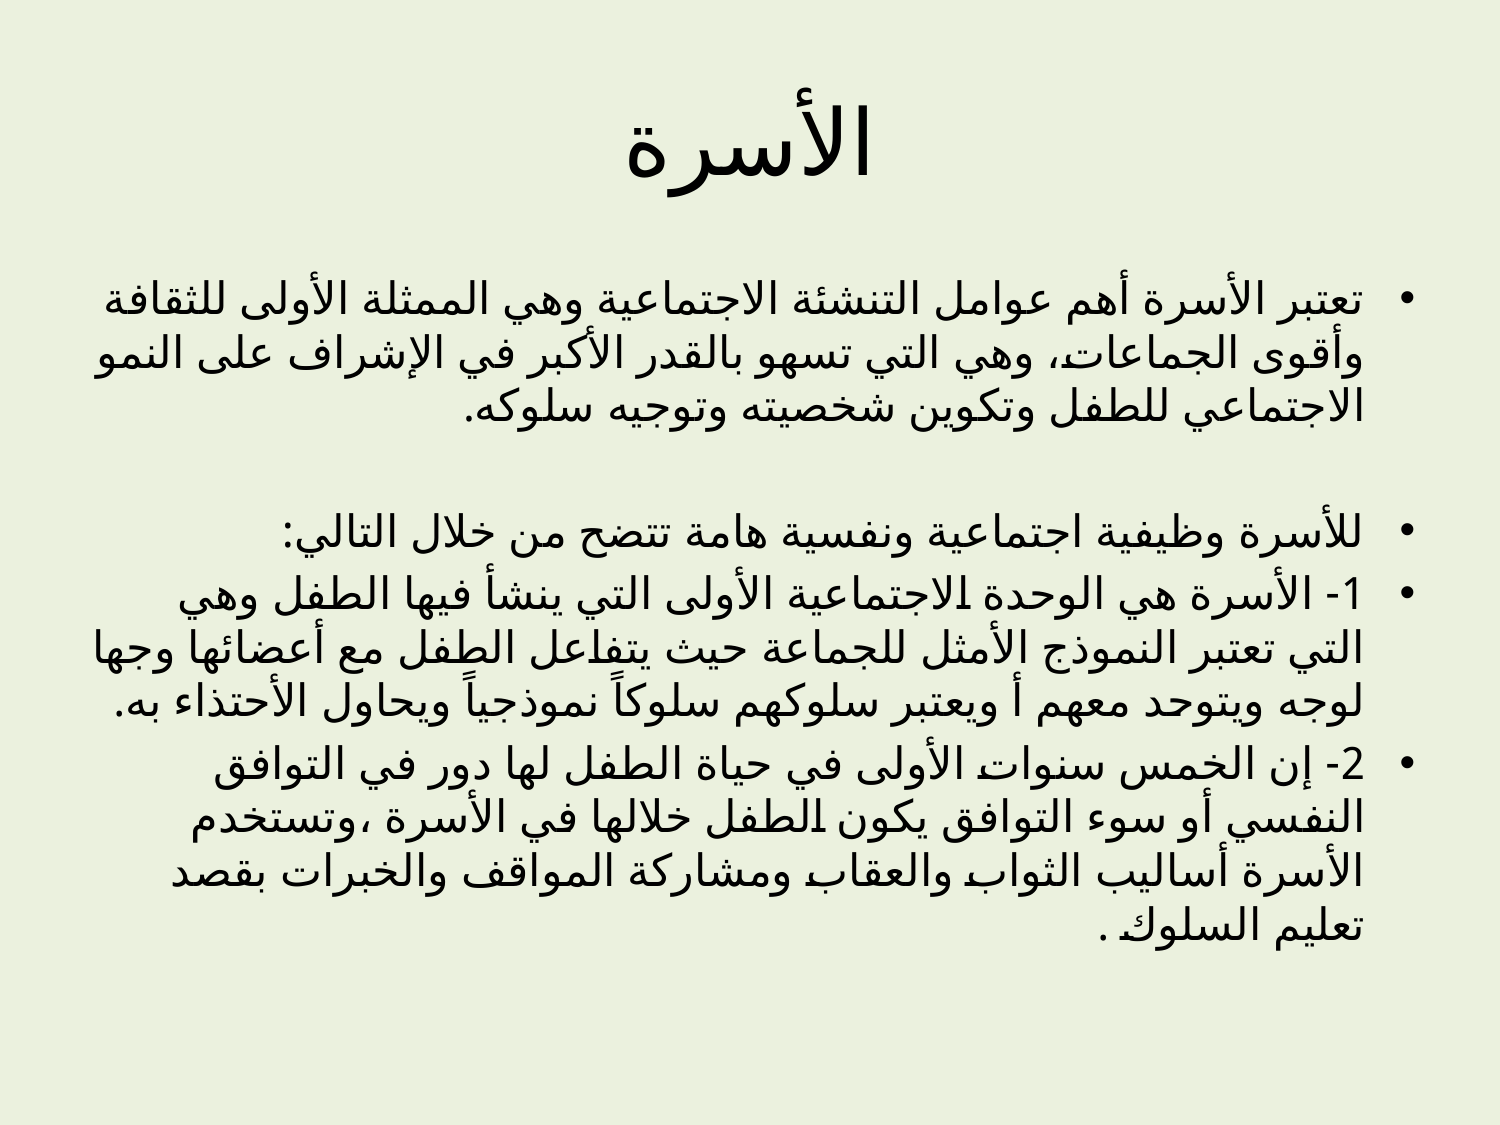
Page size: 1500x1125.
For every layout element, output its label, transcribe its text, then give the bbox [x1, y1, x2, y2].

list تعتبر الأسرة أهم عوامل التنشئة الاجتماعية وهي الممثلة الأولى للثقافة وأقوى الجماعات، وهي التي تسهو بالقدر الأكبر في الإشراف على النمو الاجتماعي للطفل وتكوين شخصيته وتوجيه سلوكه. للأسرة وظيفية اجتماعية ونفسية هامة تتضح من خلال التالي: 1- الأسرة هي الوحدة الاجتماعية الأولى التي ينشأ فيها الطفل وهي التي تعتبر النموذج الأمثل للجماعة حيث يتفاعل الطفل مع أعضائها وجها لوجه ويتوحد معهم أ ويعتبر سلوكهم سلوكاً نموذجياً ويحاول الأحتذاء به. 2- إن الخمس سنوات الأولى في حياة الطفل لها دور في التوافق النفسي أو سوء التوافق يكون الطفل خلالها في الأسرة ،وتستخدم الأسرة أساليب الثواب والعقاب ومشاركة المواقف والخبرات بقصد تعليم السلوك . [75, 262, 1425, 1005]
title الأسرة [75, 45, 1425, 233]
